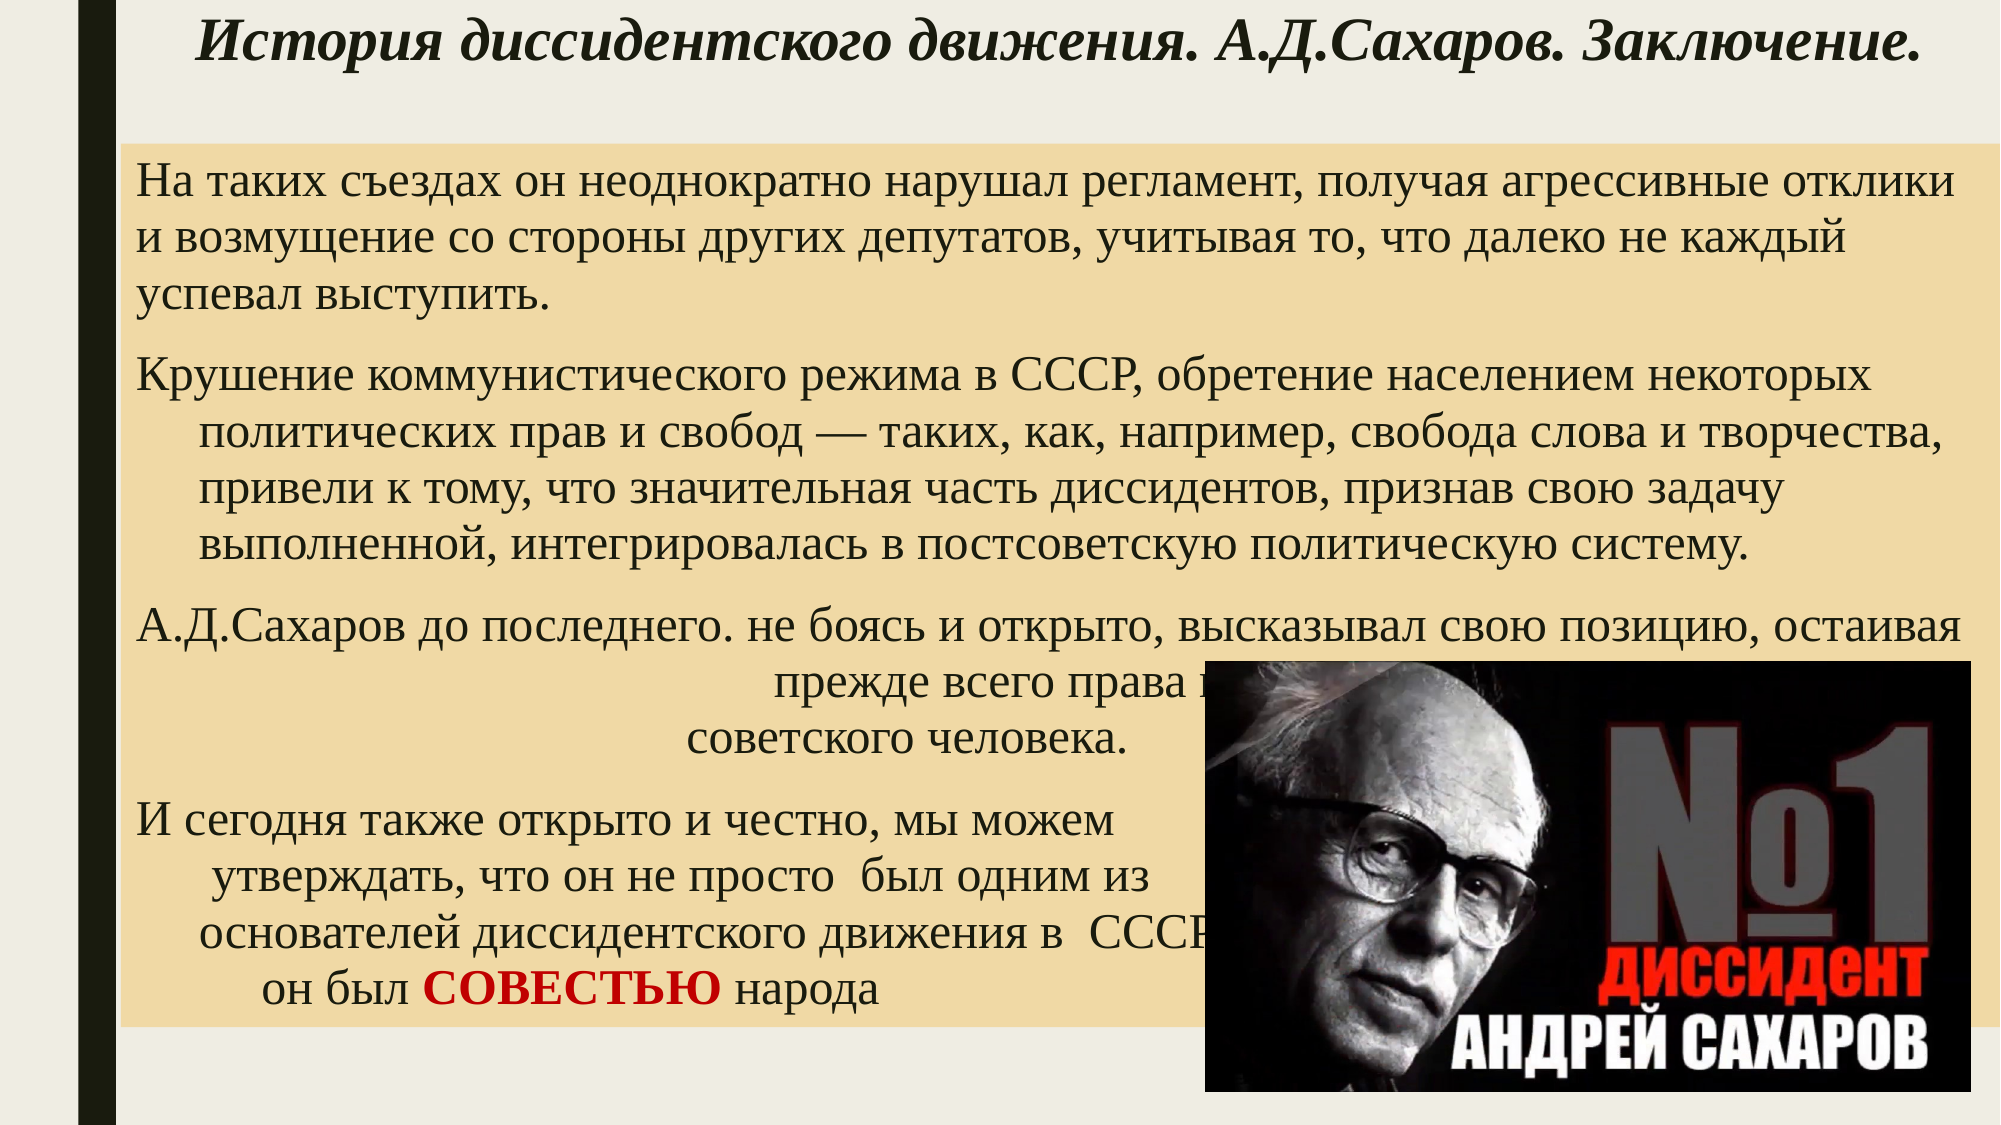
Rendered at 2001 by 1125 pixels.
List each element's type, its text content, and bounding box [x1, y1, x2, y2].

picture [1205, 661, 1971, 1092]
list На таких съездах он неоднократно нарушал регламент, получая агрессивные отклики и возмущение со стороны других депутатов, учитывая то, что далеко не каждый успевал выступить. Крушение коммунистического режима в СССР, обретение населением некоторых политических прав и свобод — таких, как, например, свобода слова и творчества, привели к тому, что значительная часть диссидентов, признав свою задачу выполненной, интегрировалась в постсоветскую политическую систему. А.Д.Сахаров до последнего. не боясь и открыто, высказывал свою позицию, остаивая прежде всего права и свободы простого советского человека. И сегодня также открыто и честно, мы можем утверждать, что он не просто был одним из основателей диссидентского движения в СССР, он был СОВЕСТЬЮ народа [120, 143, 2000, 1028]
title История диссидентского движения. А.Д.Сахаров. Заключение. [120, 0, 2000, 136]
